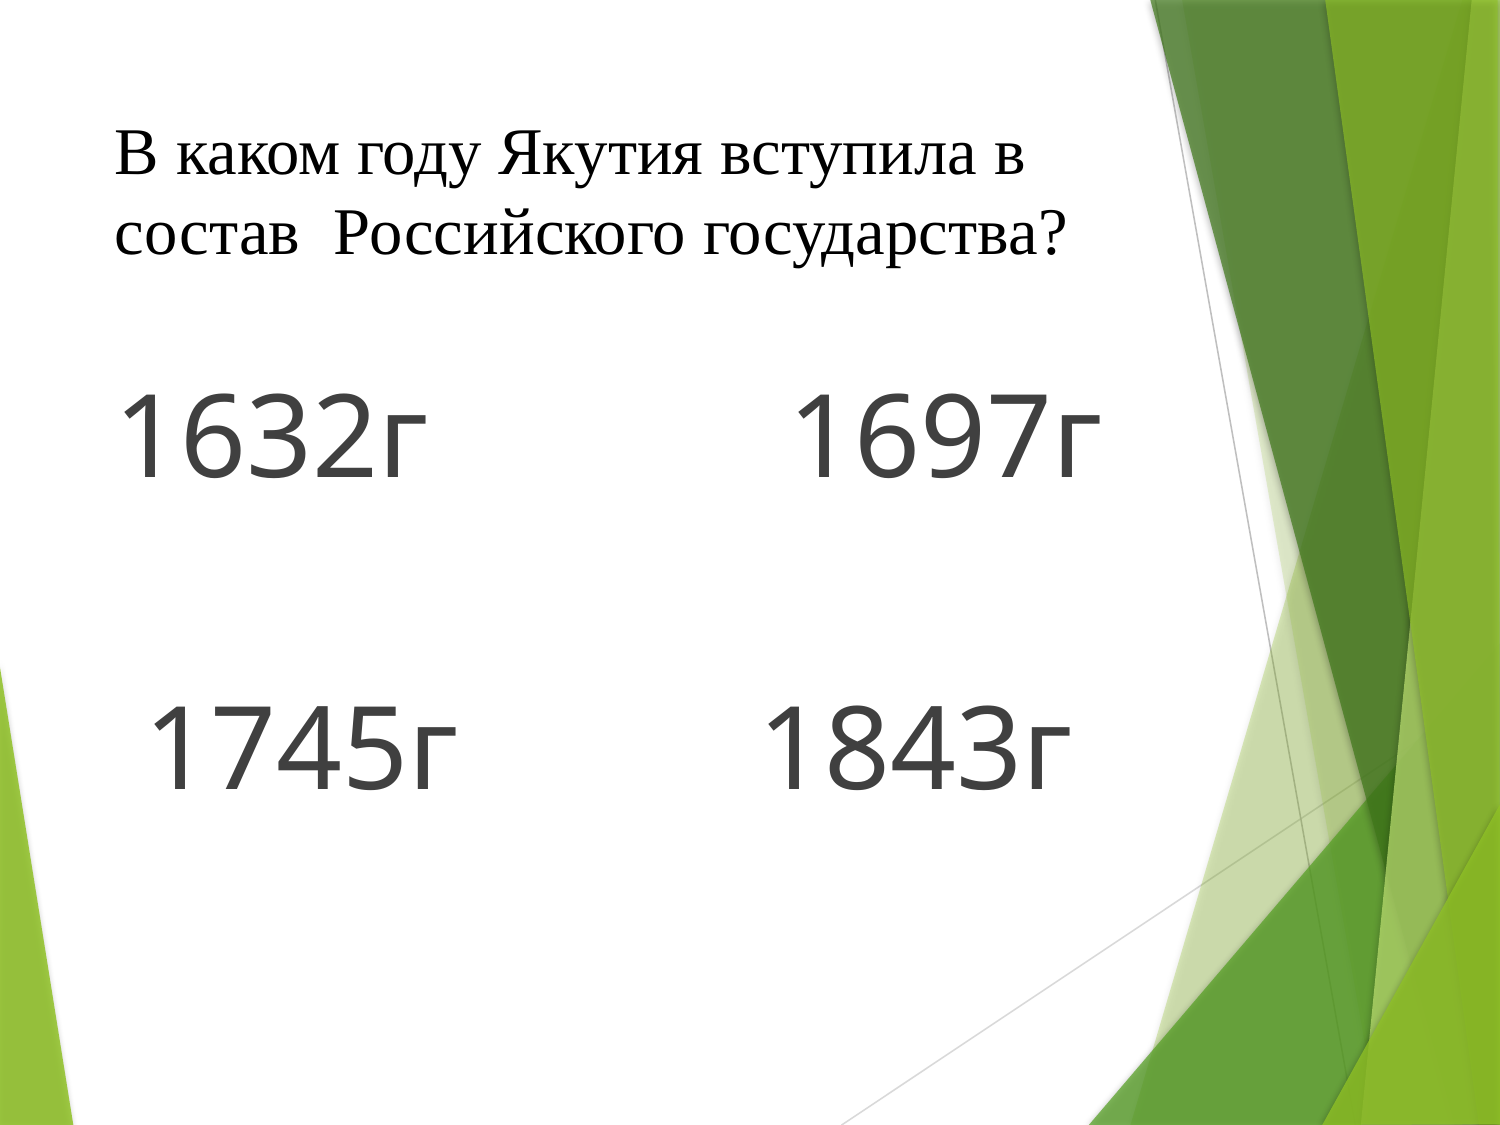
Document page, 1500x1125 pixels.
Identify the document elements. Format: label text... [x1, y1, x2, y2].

title В каком году Якутия вступила в состав Российского государства? [99, 99, 1142, 317]
list 1632г 1697г 1745г 1843г [99, 354, 1142, 992]
